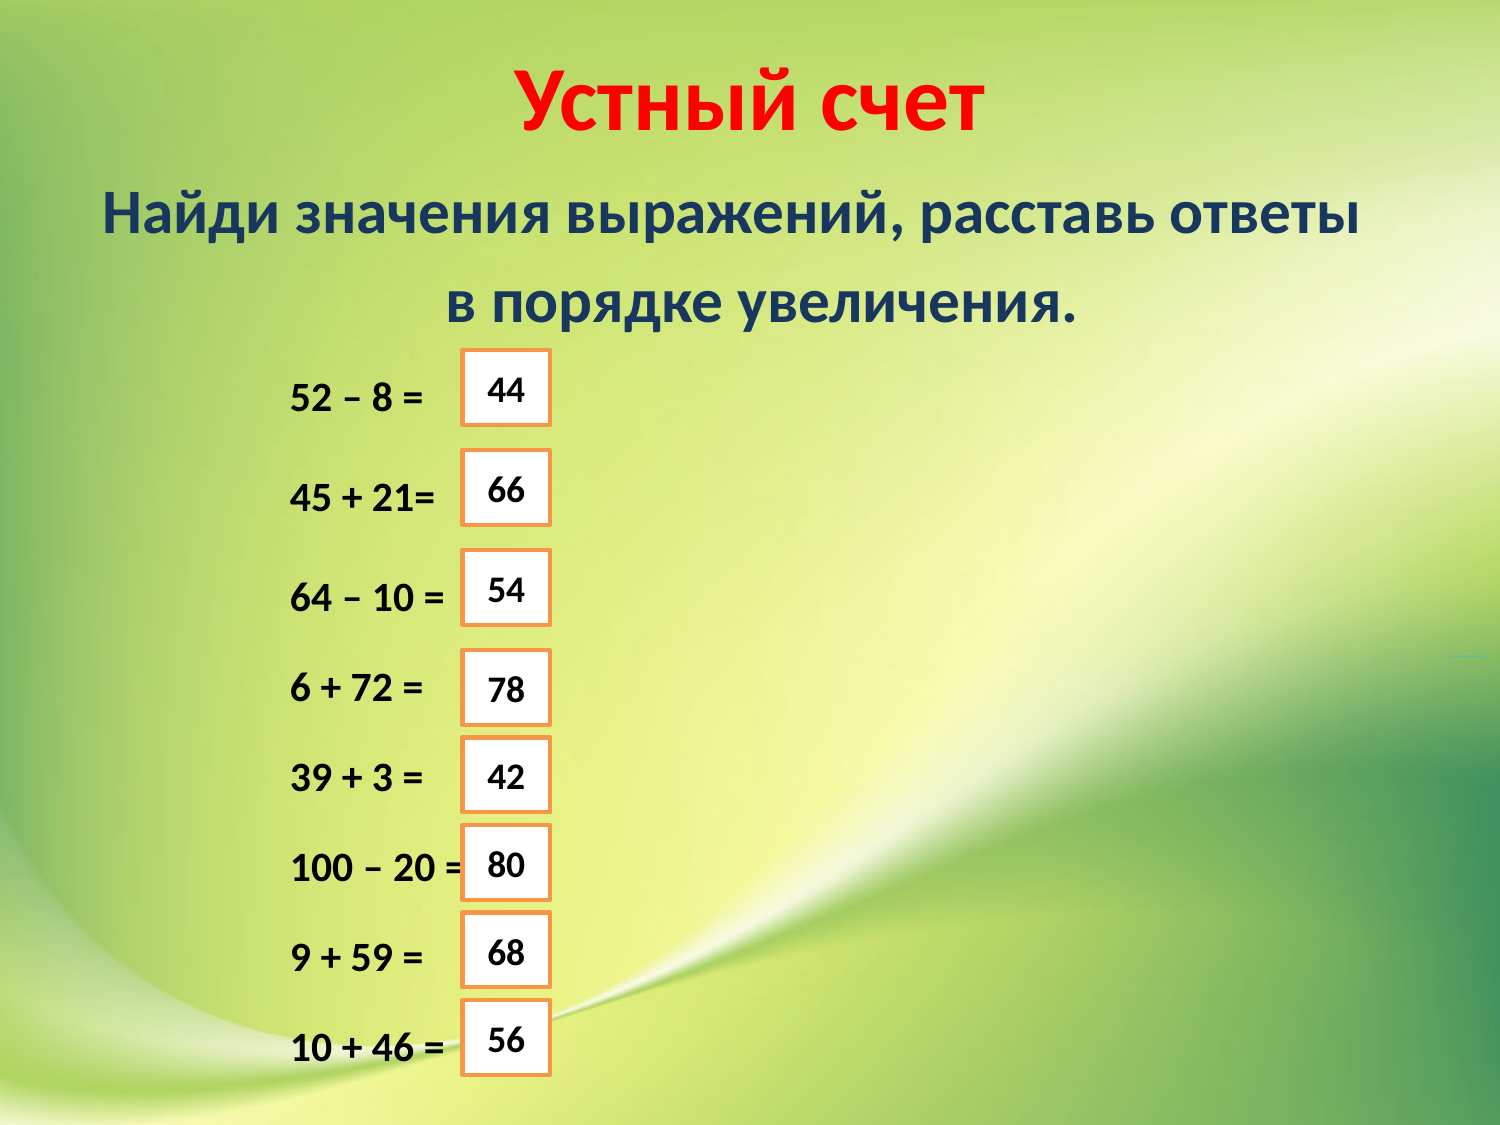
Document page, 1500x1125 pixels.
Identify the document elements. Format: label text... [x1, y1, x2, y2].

text_box 42 [460, 735, 552, 814]
list Найди значения выражений, расставь ответы в порядке увеличения. [87, 162, 1438, 363]
text_box 68 [460, 910, 552, 989]
title Устный счет [75, 0, 1425, 188]
text_box 66 [460, 448, 552, 527]
text_box 80 [460, 823, 552, 902]
text_box [0, 0, 1500, 1125]
text_box 54 [460, 548, 552, 627]
text_box 56 [460, 998, 552, 1077]
text_box 44 [460, 348, 552, 427]
text_box 52 – 8 = 45 + 21= 64 – 10 = 6 + 72 = 39 + 3 = 100 – 20 = 9 + 59 = 10 + 46 = [274, 362, 500, 1077]
text_box 78 [460, 648, 552, 727]
